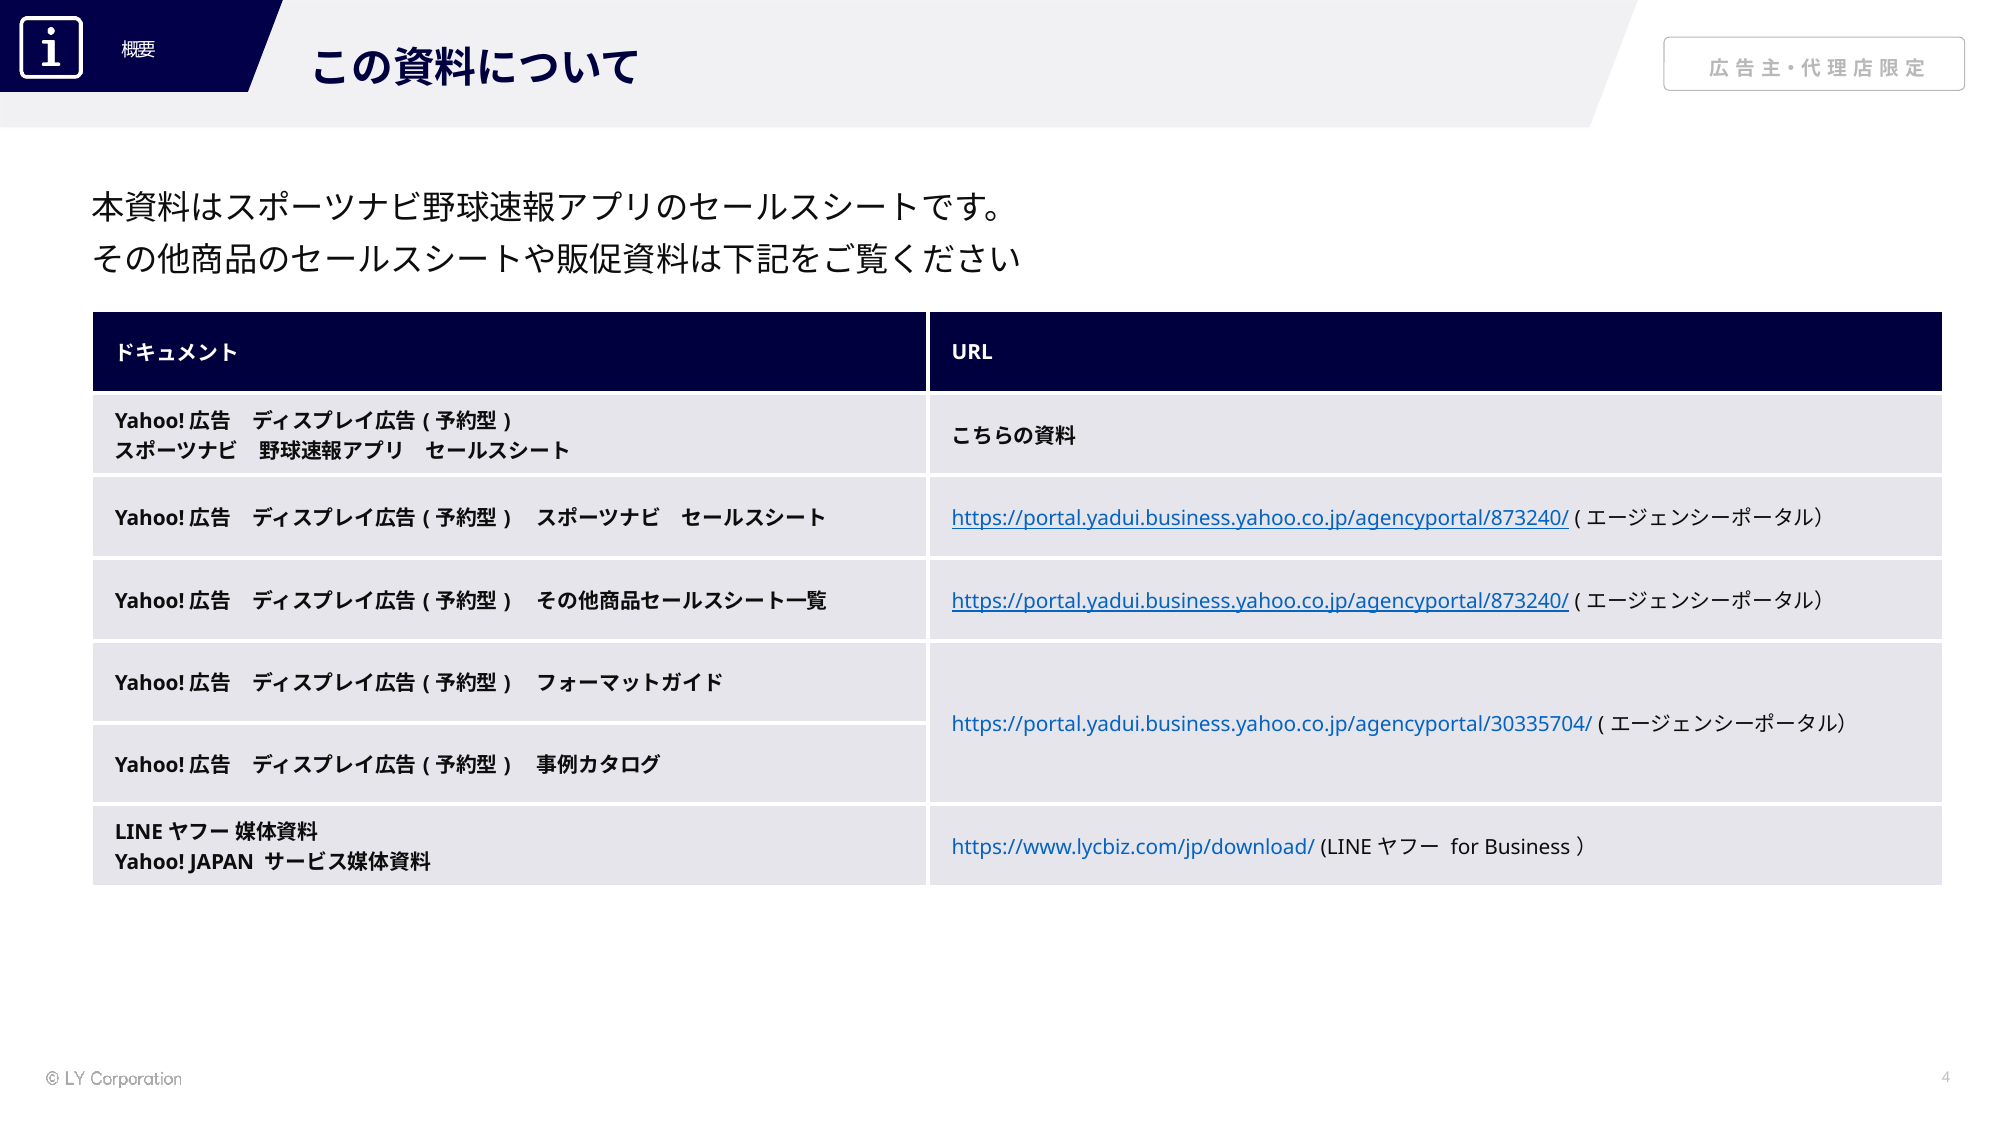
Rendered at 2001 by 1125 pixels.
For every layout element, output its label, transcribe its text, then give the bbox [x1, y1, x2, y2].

table_cell Yahoo!広告 ディスプレイ広告(予約型) その他商品セールスシート一覧 [93, 560, 926, 639]
text_box 本資料はスポーツナビ野球速報アプリのセールスシートです。 その他商品のセールスシートや販促資料は下記をご覧ください [91, 174, 1863, 279]
table_cell LINEヤフー 媒体資料 Yahoo! JAPAN サービス媒体資料 [93, 806, 926, 885]
table_cell https://portal.yadui.business.yahoo.co.jp/agencyportal/873240/ (エージェンシーポータル） [930, 477, 1942, 556]
picture [46, 1071, 181, 1088]
list 概要 [97, 13, 180, 81]
table_cell Yahoo!広告 ディスプレイ広告(予約型) フォーマットガイド [93, 643, 926, 721]
table_cell Yahoo!広告 ディスプレイ広告(予約型) スポーツナビ 野球速報アプリ セールスシート [93, 395, 926, 473]
table_header ドキュメント [93, 312, 926, 391]
table_cell https://portal.yadui.business.yahoo.co.jp/agencyportal/873240/ (エージェンシーポータル） [930, 560, 1942, 639]
table_cell こちらの資料 [930, 395, 1942, 473]
table_cell Yahoo!広告 ディスプレイ広告(予約型) 事例カタログ [93, 725, 926, 802]
table_cell https://www.lycbiz.com/jp/download/ (LINEヤフー for Business） [930, 806, 1942, 885]
table_header URL [930, 312, 1942, 391]
picture [9, 5, 92, 87]
table_cell https://portal.yadui.business.yahoo.co.jp/agencyportal/30335704/ (エージェンシーポータル） [930, 643, 1942, 802]
list この資料について [309, 41, 1645, 97]
table_cell Yahoo!広告 ディスプレイ広告(予約型) スポーツナビ セールスシート [93, 477, 926, 556]
